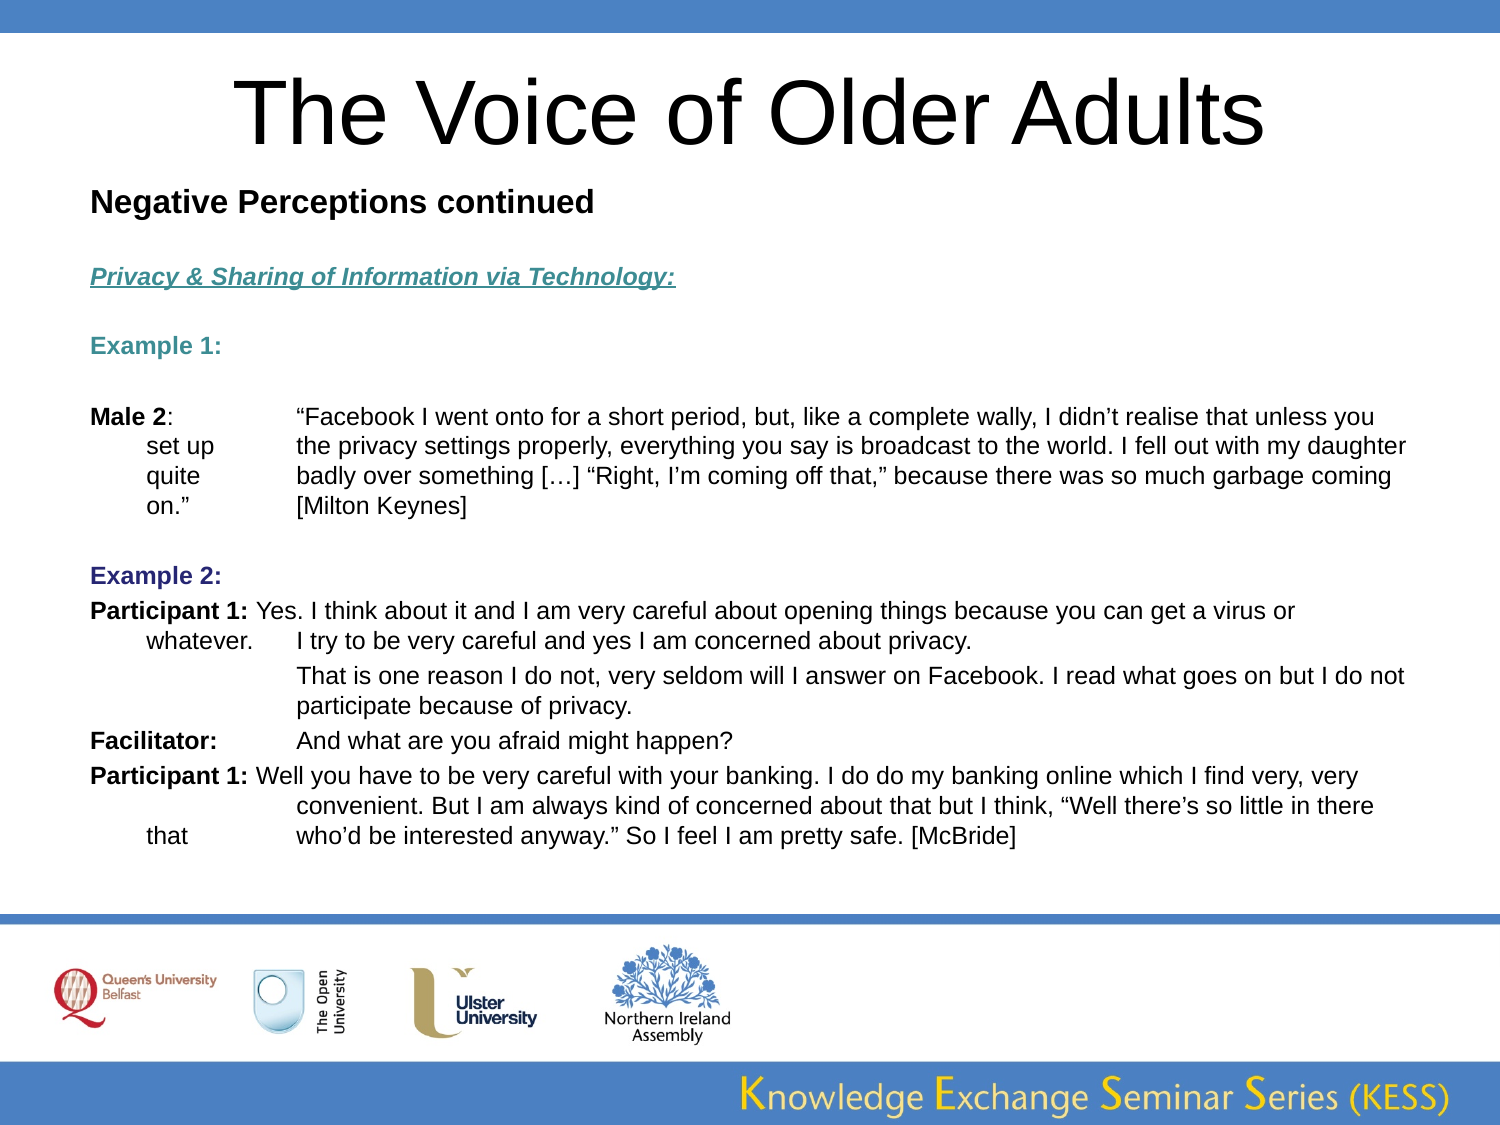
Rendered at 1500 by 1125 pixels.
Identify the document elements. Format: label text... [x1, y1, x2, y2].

picture [0, 0, 1500, 33]
picture [0, 914, 1500, 1125]
list Negative Perceptions continued Privacy & Sharing of Information via Technology: Example 1: Male 2: “Facebook I went onto for a short period, but, like a complete wally, I didn’t realise that unless you set up the privacy settings properly, everything you say is broadcast to the world. I fell out with my daughter quite badly over something […] “Right, I’m coming off that,” because there was so much garbage coming on.” [Milton Keynes] Example 2: Participant 1: Yes. I think about it and I am very careful about opening things because you can get a virus or whatever. I try to be very careful and yes I am concerned about privacy. That is one reason I do not, very seldom will I answer on Facebook. I read what goes on but I do not participate because of privacy. Facilitator: And what are you afraid might happen? Participant 1: Well you have to be very careful with your banking. I do do my banking online which I find very, very convenient. But I am always kind of concerned about that but I think, “Well there’s so little in there that who’d be interested anyway.” So I feel I am pretty safe. [McBride] [75, 172, 1425, 882]
title The Voice of Older Adults [75, 45, 1425, 172]
